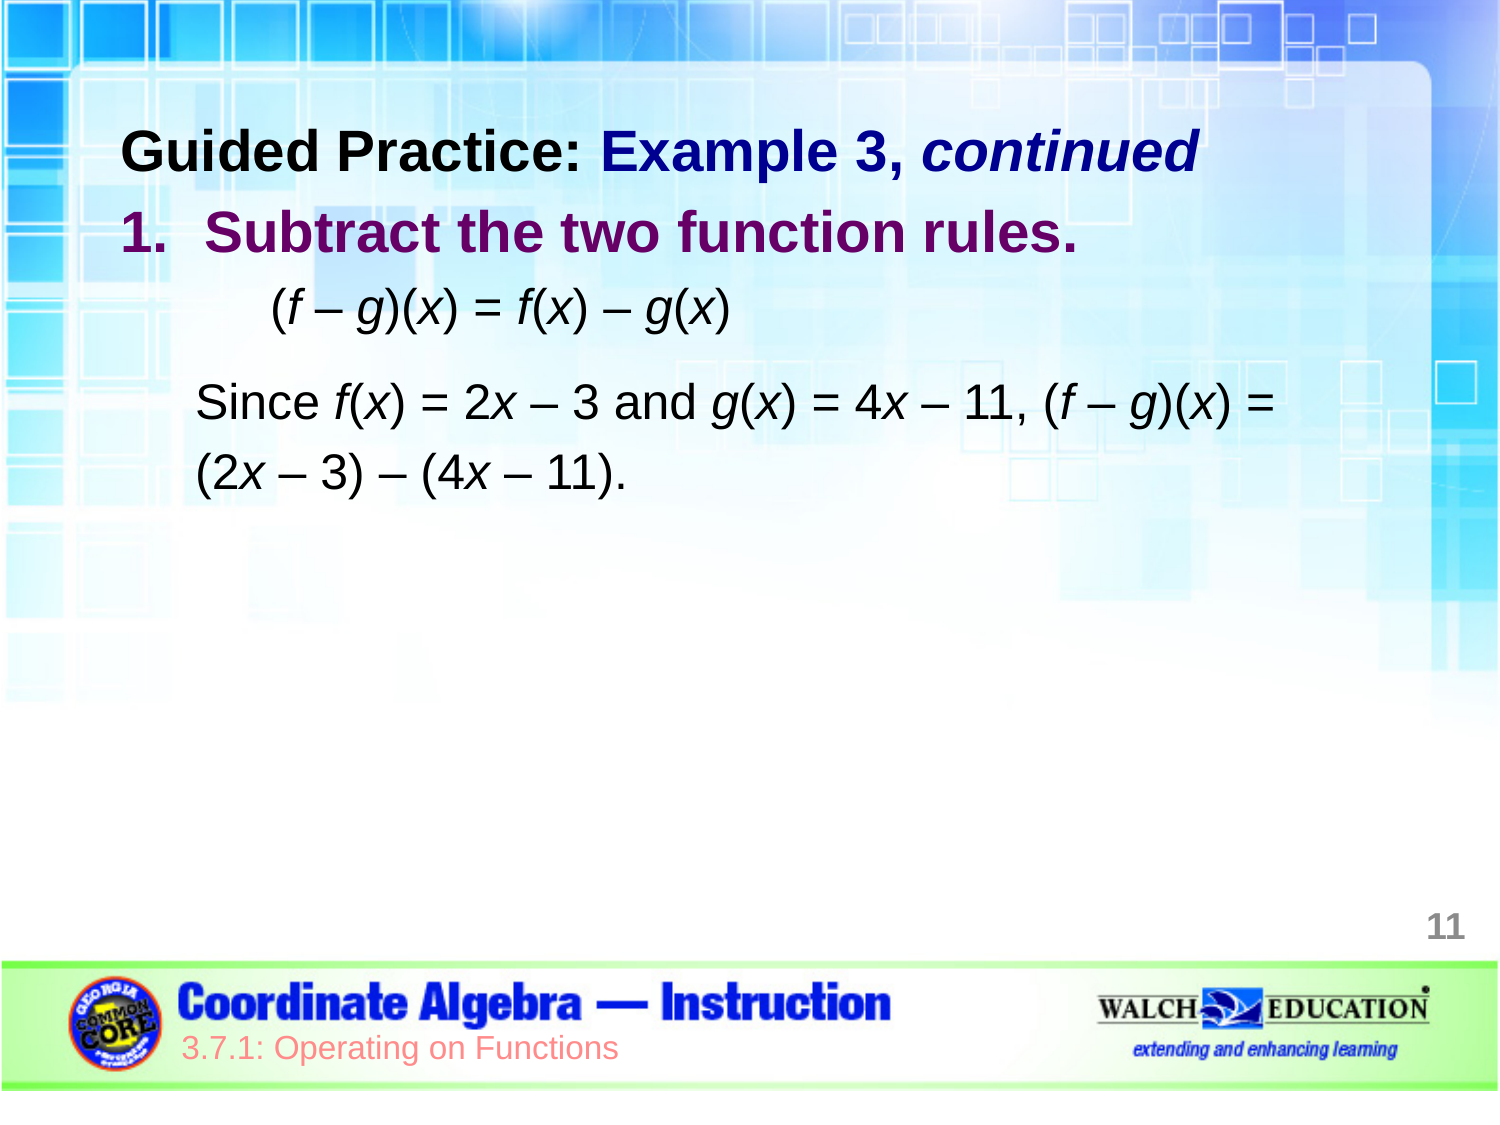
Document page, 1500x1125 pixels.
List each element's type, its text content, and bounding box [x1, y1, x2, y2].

subtitle Guided Practice: Example 3, continued Subtract the two function rules. (f – g)(x) = f(x) – g(x) Since f(x) = 2x – 3 and g(x) = 4x – 11, (f – g)(x) = (2x – 3) – (4x – 11). [105, 105, 1394, 925]
slide_number 11 [1361, 901, 1481, 949]
footer 3.7.1: Operating on Functions [166, 1024, 1080, 1069]
picture [1, 0, 1500, 1091]
